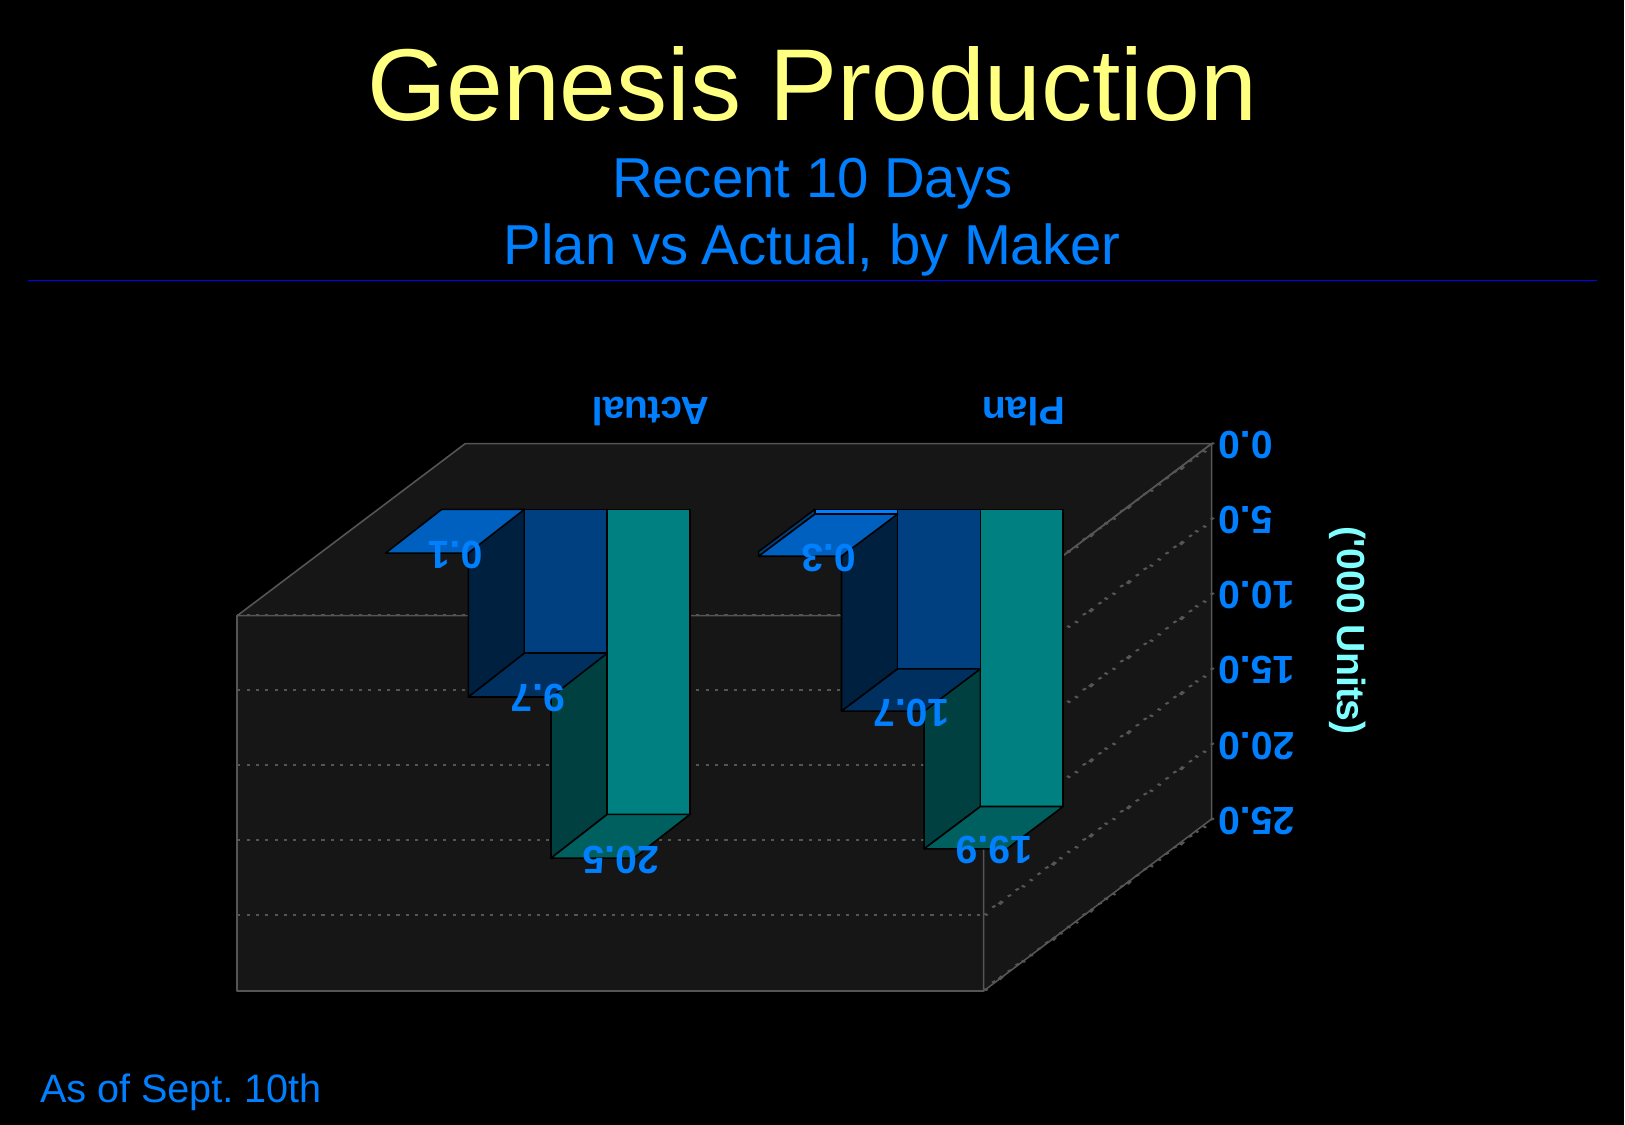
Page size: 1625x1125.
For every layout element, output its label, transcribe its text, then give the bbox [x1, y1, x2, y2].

title Genesis Production Recent 10 Days Plan vs Actual, by Maker [27, 11, 1597, 280]
text_box As of Sept. 10th [25, 1055, 327, 1114]
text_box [157, 341, 1456, 1015]
